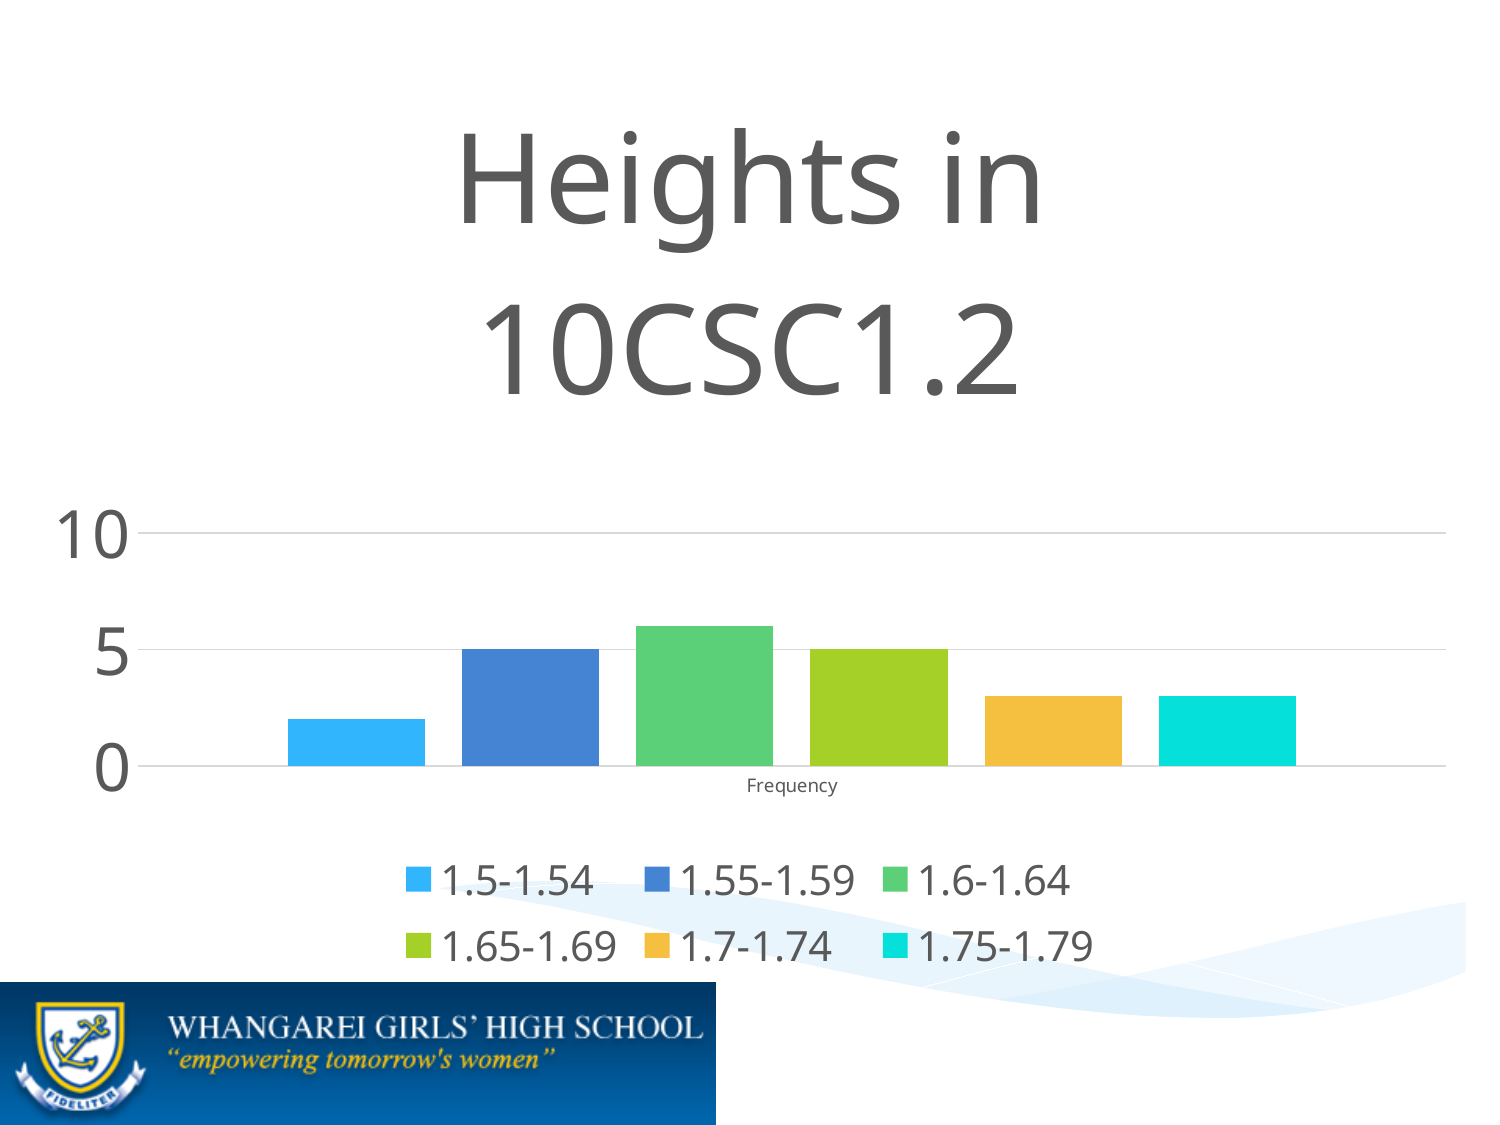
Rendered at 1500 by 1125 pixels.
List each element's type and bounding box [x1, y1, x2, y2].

chart [24, 24, 1476, 984]
picture [0, 982, 716, 1125]
